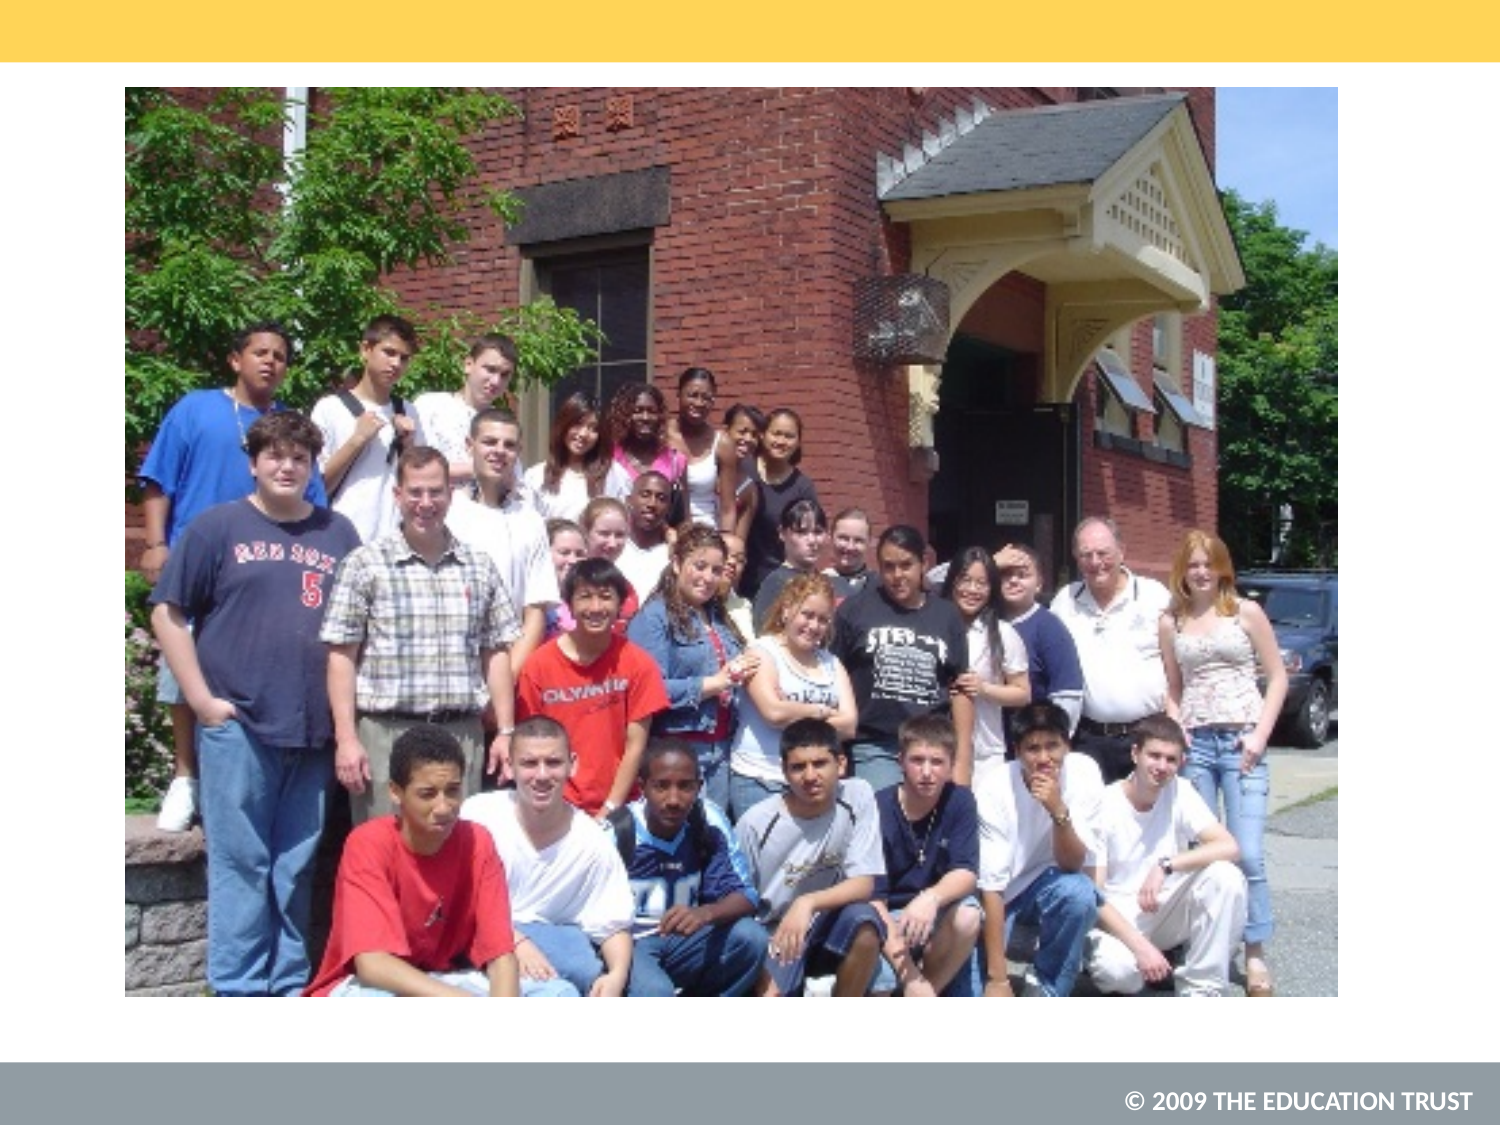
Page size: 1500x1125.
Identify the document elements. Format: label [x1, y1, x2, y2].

picture [124, 87, 1338, 998]
